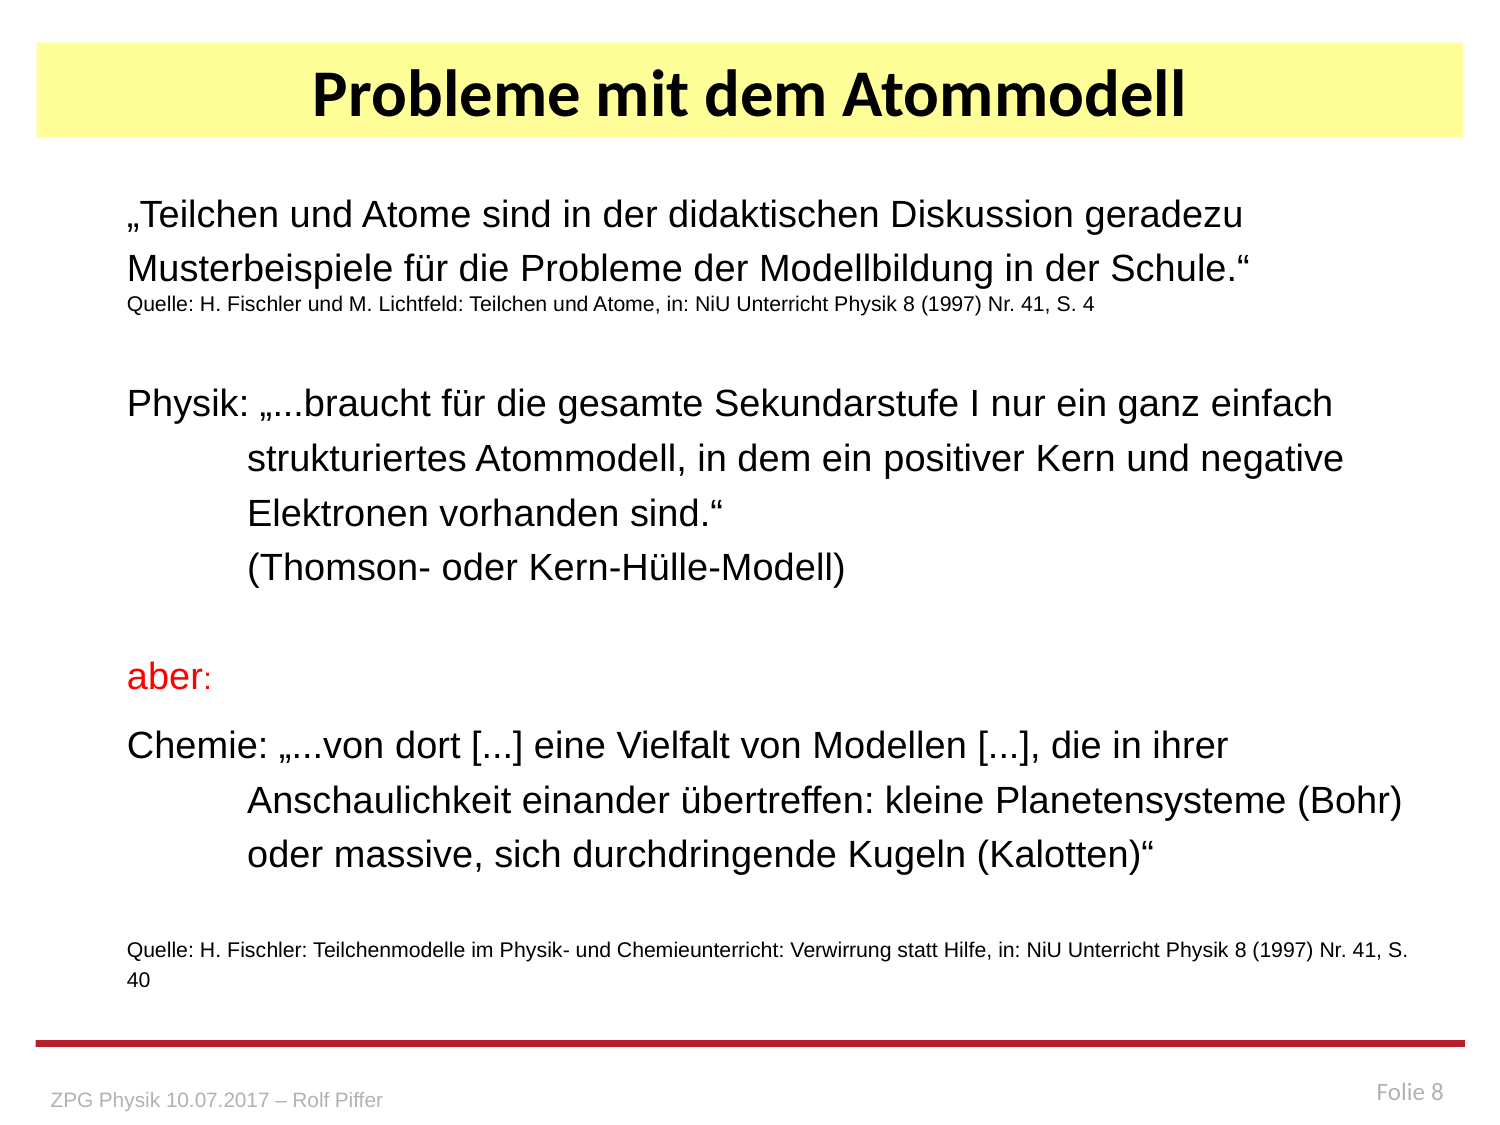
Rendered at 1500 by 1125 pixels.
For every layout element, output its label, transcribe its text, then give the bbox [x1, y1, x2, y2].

slide_number Folie 8 [1108, 1060, 1459, 1121]
list „Teilchen und Atome sind in der didaktischen Diskussion geradezu Musterbeispiele für die Probleme der Modellbildung in der Schule.“ Quelle: H. Fischler und M. Lichtfeld: Teilchen und Atome, in: NiU Unterricht Physik 8 (1997) Nr. 41, S. 4 Physik: „...braucht für die gesamte Sekundarstufe I nur ein ganz einfach strukturiertes Atommodell, in dem ein positiver Kern und negative Elektronen vorhanden sind.“ (Thomson- oder Kern-Hülle-Modell) aber: Chemie: „...von dort [...] eine Vielfalt von Modellen [...], die in ihrer Anschaulichkeit einander übertreffen: kleine Planetensysteme (Bohr) oder massive, sich durchdringende Kugeln (Kalotten)“ Quelle: H. Fischler: Teilchenmodelle im Physik- und Chemieunterricht: Verwirrung statt Hilfe, in: NiU Unterricht Physik 8 (1997) Nr. 41, S. 40 [112, 172, 1443, 1000]
title Probleme mit dem Atommodell [41, 42, 1459, 149]
footer ZPG Physik 10.07.2017 – Rolf Piffer [35, 1069, 768, 1125]
